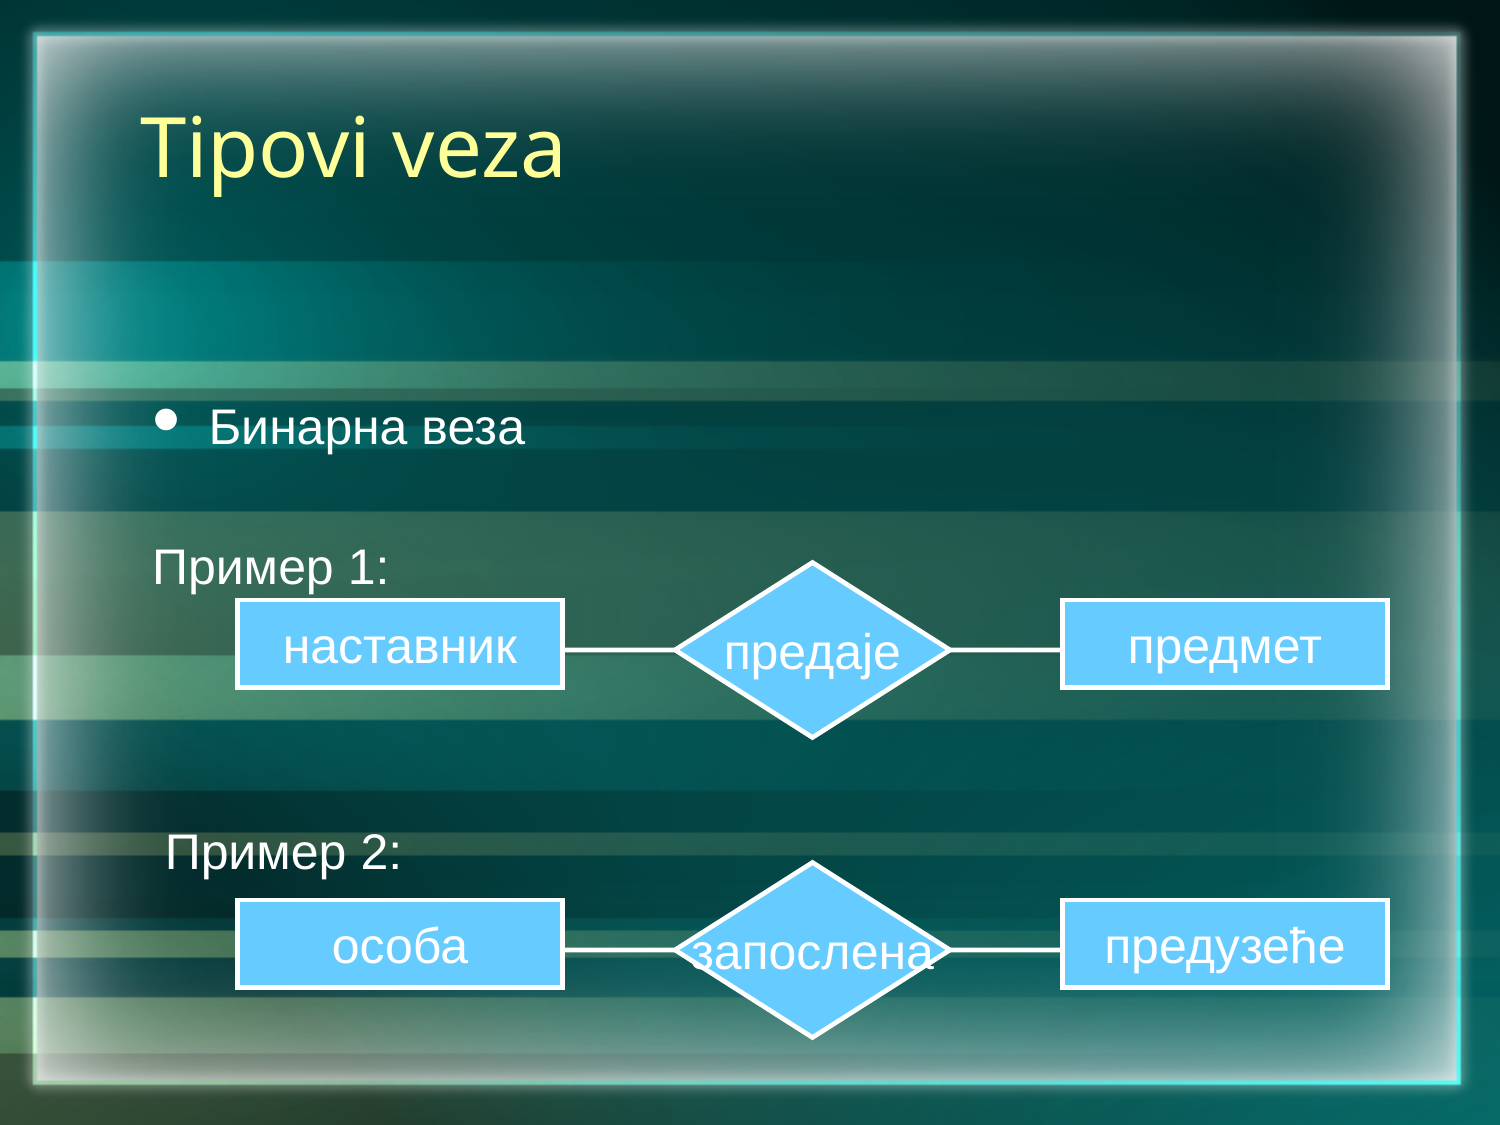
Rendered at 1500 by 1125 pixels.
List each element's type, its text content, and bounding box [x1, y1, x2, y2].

text_box предмет [1062, 599, 1388, 688]
text_box предузеће [1062, 899, 1388, 988]
text_box запослена [675, 862, 950, 1038]
text_box особа [237, 899, 563, 988]
text_box наставник [237, 599, 563, 688]
text_box Пример 2: [150, 812, 1450, 1028]
text_box Бинарна веза Пример 1: [137, 387, 1400, 775]
picture [0, 0, 1500, 1125]
text_box предаје [675, 562, 950, 738]
title Tipovi veza [124, 49, 1363, 238]
